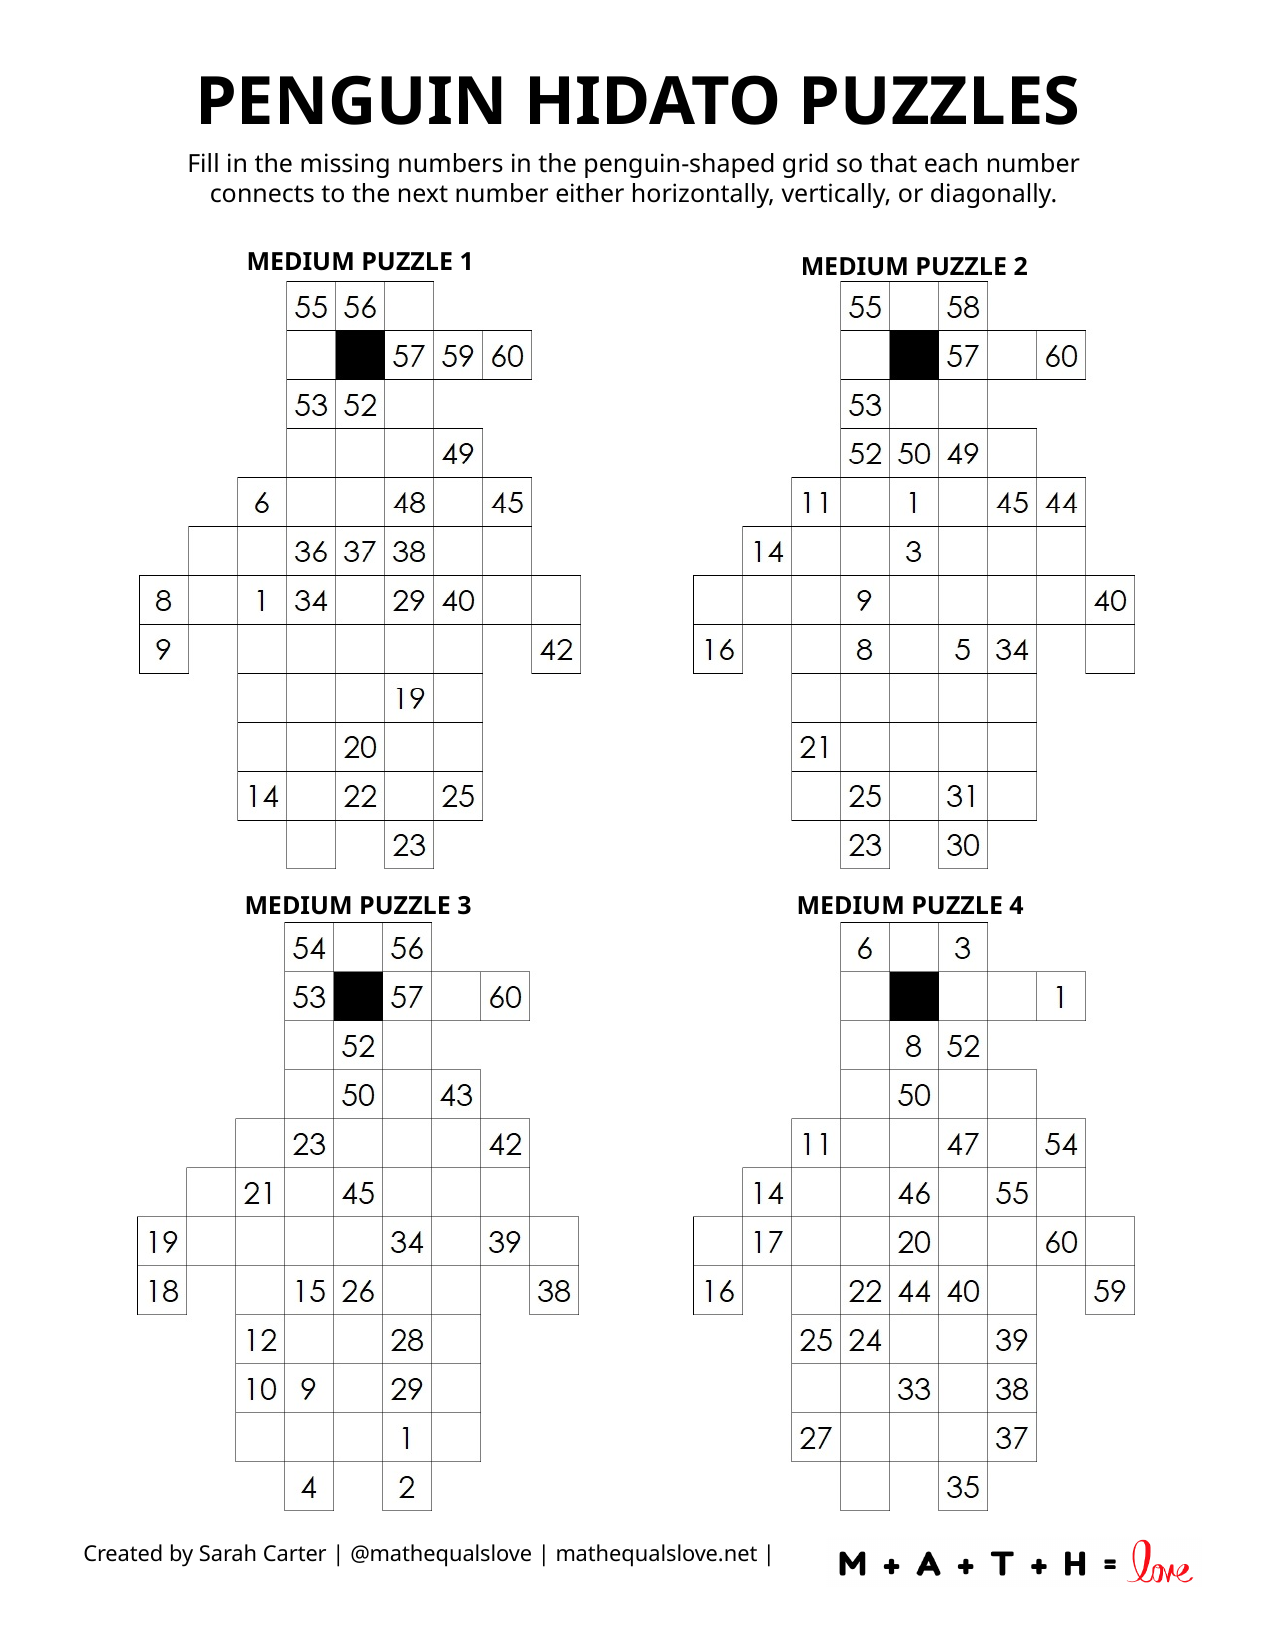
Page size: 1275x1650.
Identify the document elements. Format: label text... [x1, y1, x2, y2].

picture [693, 922, 1136, 1511]
picture [693, 280, 1136, 870]
text_box MEDIUM PUZZLE 4 [670, 889, 1150, 941]
picture [136, 922, 579, 1511]
text_box Fill in the missing numbers in the penguin-shaped grid so that each number connects to the next number either horizontally, vertically, or diagonally. [0, 140, 1275, 216]
text_box MEDIUM PUZZLE 3 [118, 889, 598, 941]
text_box MEDIUM PUZZLE 1 [120, 245, 600, 297]
text_box Created by Sarah Carter | @mathequalslove | mathequalslove.net | [68, 1532, 986, 1574]
text_box PENGUIN HIDATO PUZZLES [66, 50, 1211, 140]
picture [826, 1536, 1203, 1588]
picture [139, 280, 581, 870]
text_box MEDIUM PUZZLE 2 [674, 249, 1155, 301]
